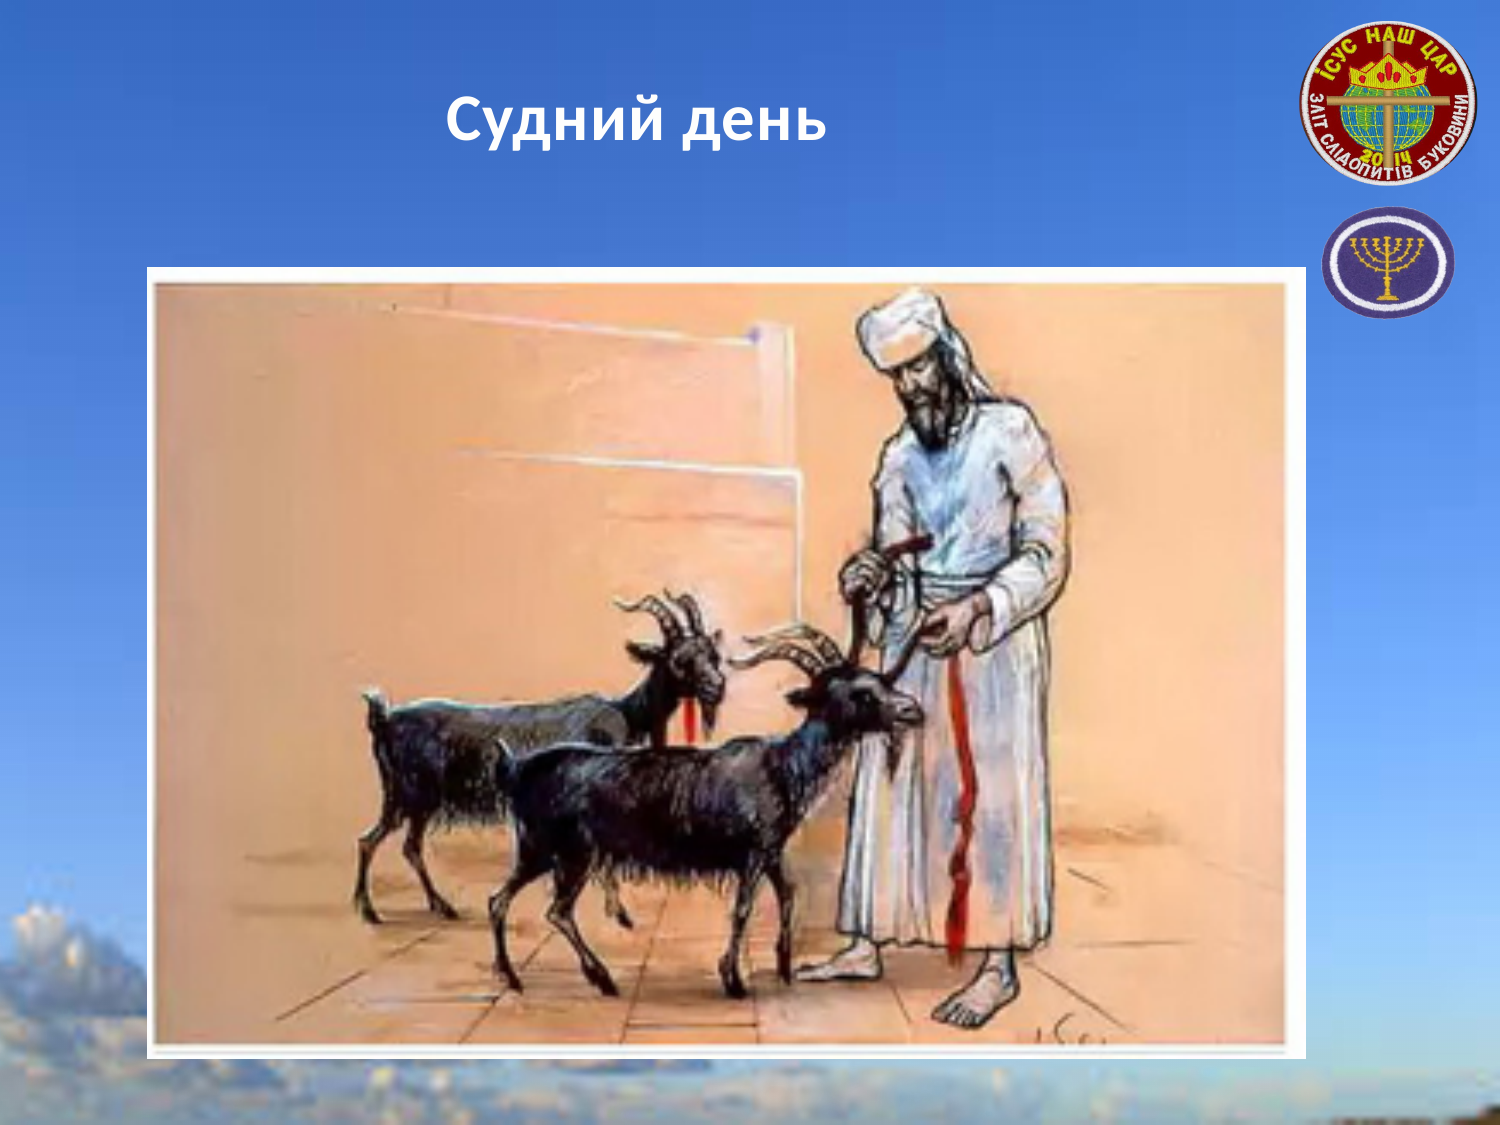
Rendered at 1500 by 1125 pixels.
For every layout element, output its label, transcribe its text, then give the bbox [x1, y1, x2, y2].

subtitle Судний день [112, 66, 1163, 354]
picture [0, 0, 1500, 1125]
